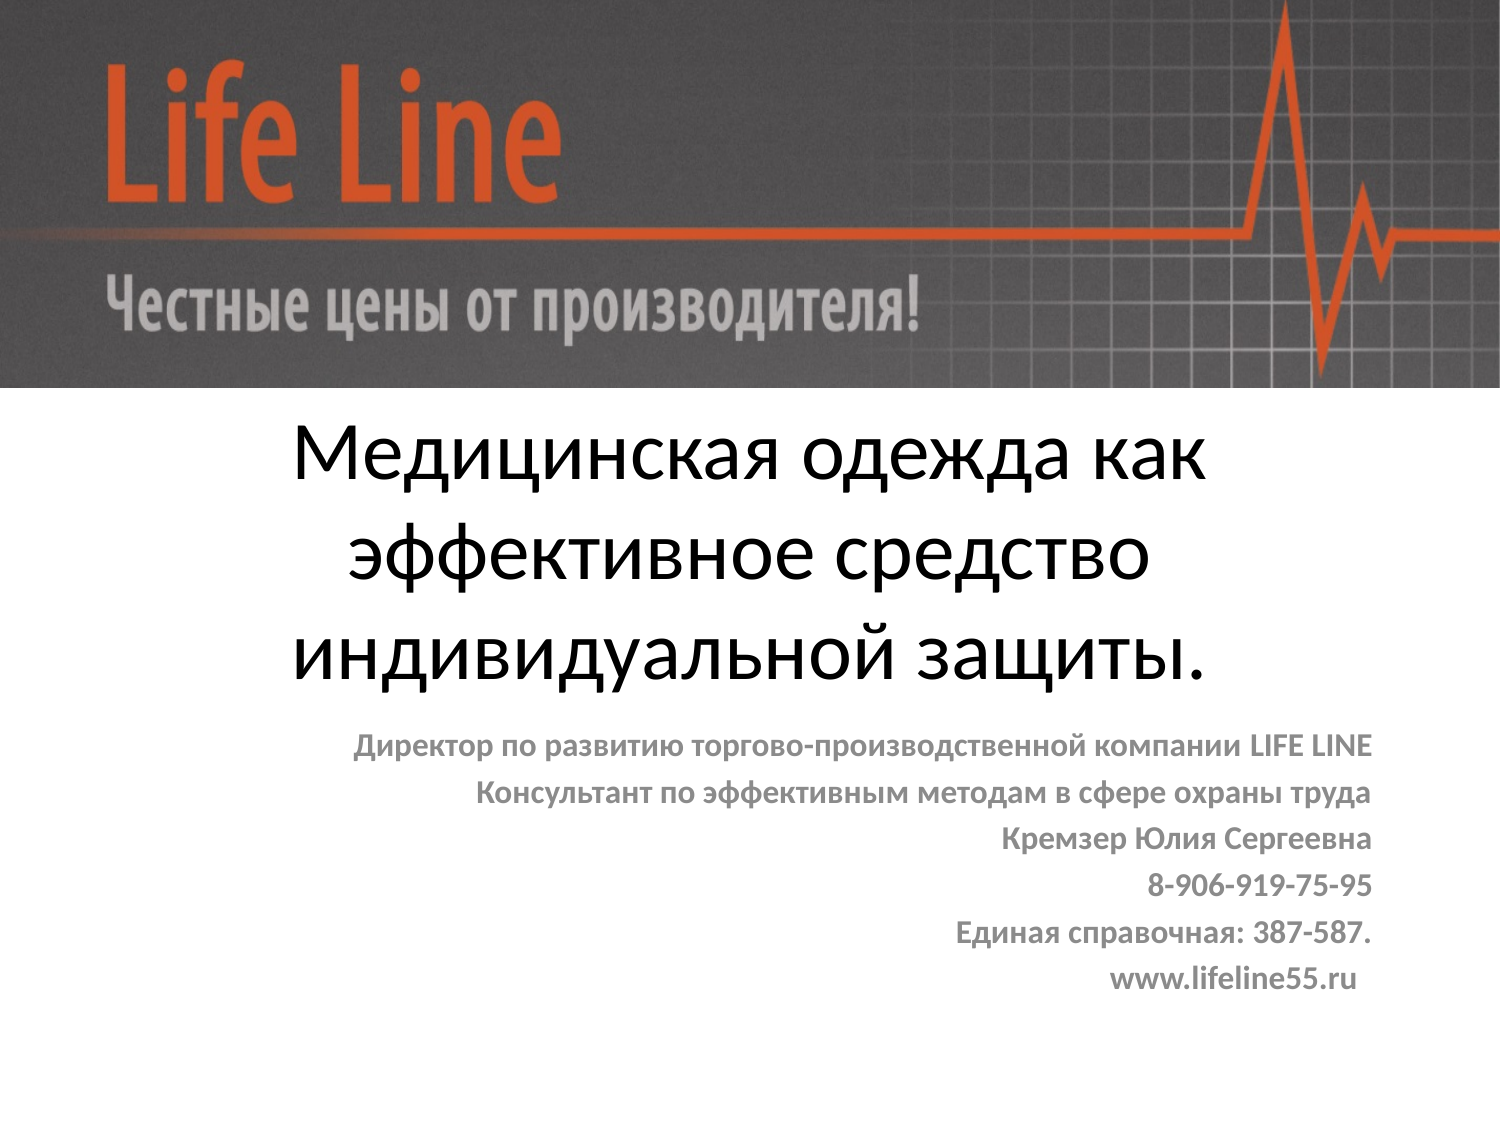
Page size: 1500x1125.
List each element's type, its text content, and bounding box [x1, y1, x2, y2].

title Медицинская одежда как эффективное средство индивидуальной защиты. [112, 397, 1388, 705]
picture [0, 0, 1500, 388]
subtitle Директор по развитию торгово-производственной компании LIFE LINE Консультант по эффективным методам в сфере охраны труда Кремзер Юлия Сергеевна 8-906-919-75-95 Единая справочная: 387-587. www.lifeline55.ru [225, 716, 1388, 925]
